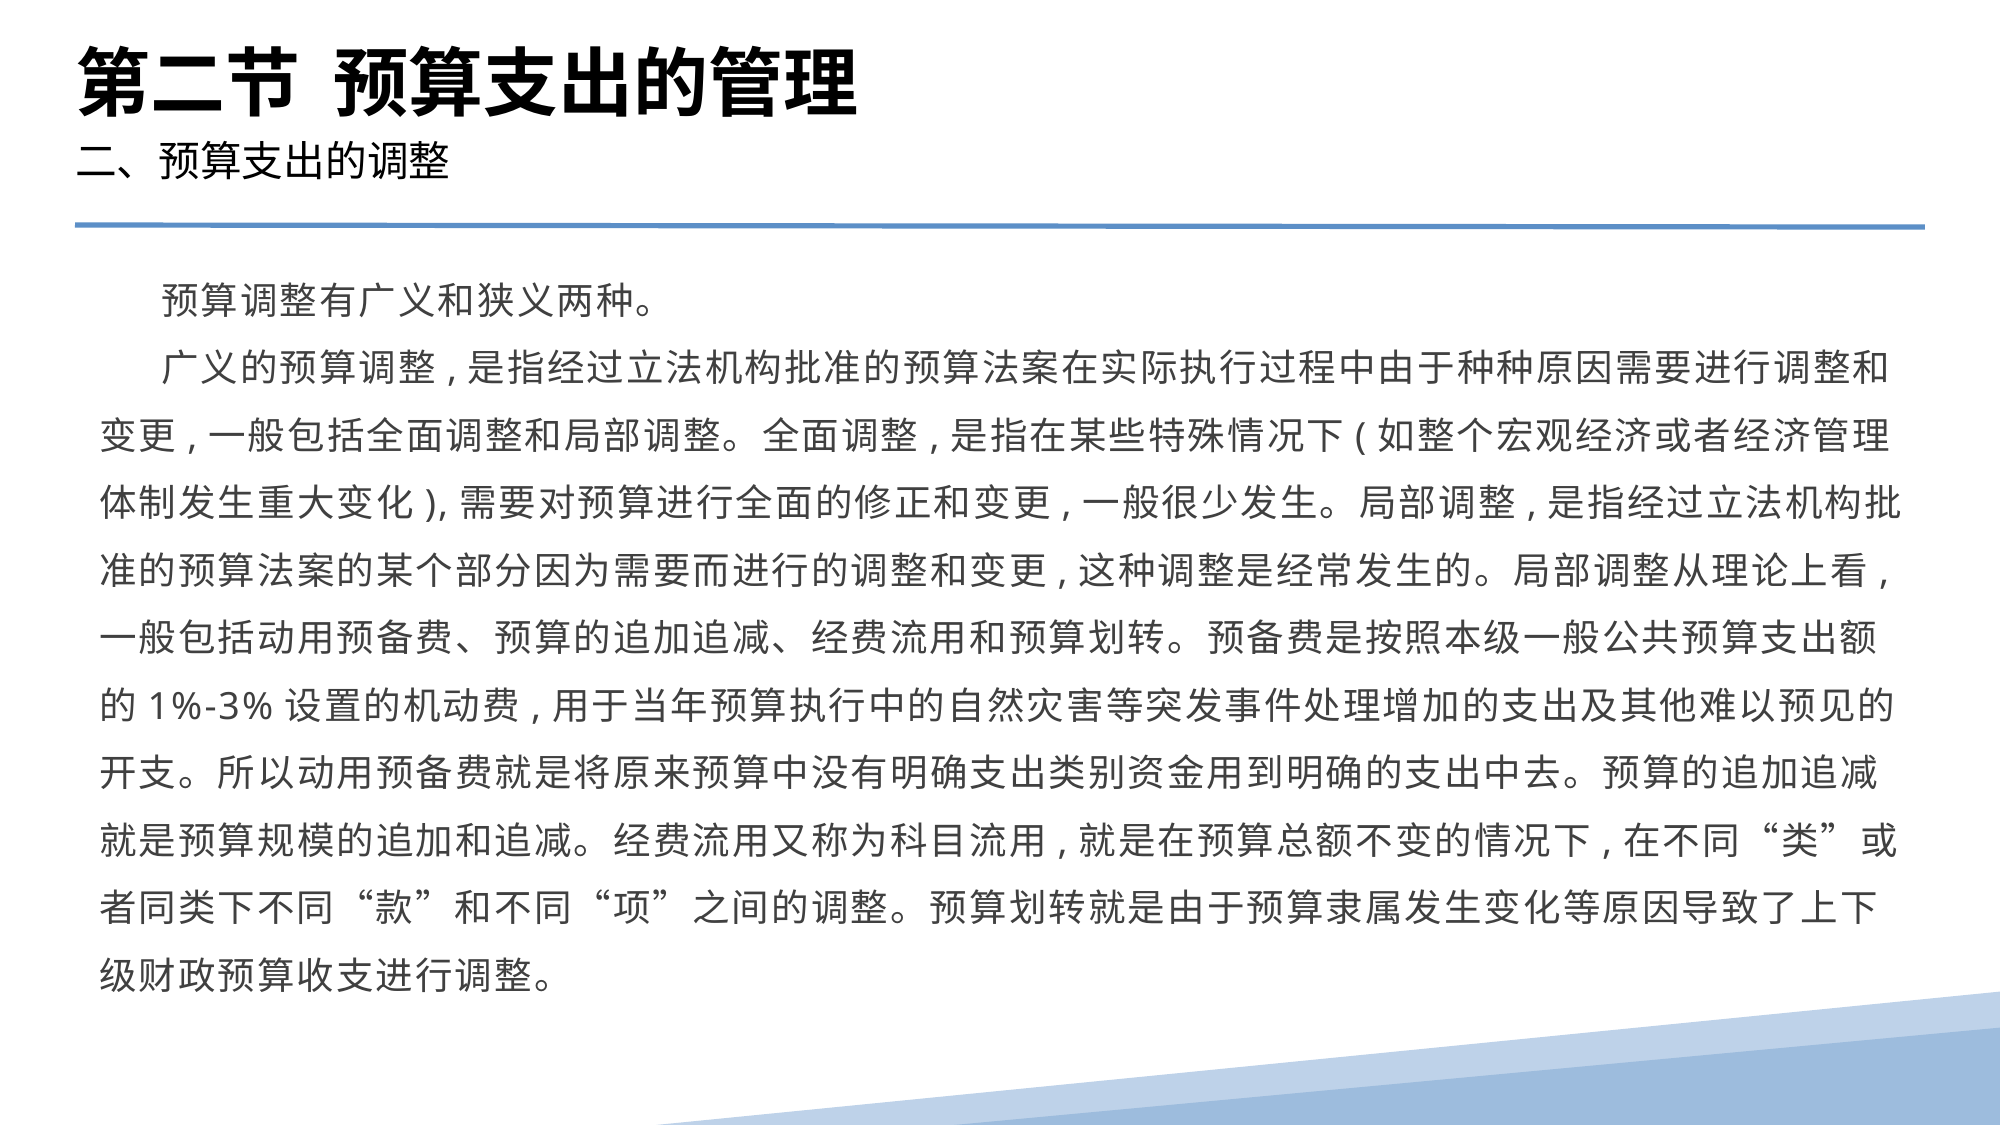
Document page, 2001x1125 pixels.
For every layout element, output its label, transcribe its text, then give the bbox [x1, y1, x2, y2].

text_box 预算调整有广义和狭义两种。 广义的预算调整,是指经过立法机构批准的预算法案在实际执行过程中由于种种原因需要进行调整和变更,一般包括全面调整和局部调整。全面调整,是指在某些特殊情况下(如整个宏观经济或者经济管理体制发生重大变化),需要对预算进行全面的修正和变更,一般很少发生。局部调整,是指经过立法机构批准的预算法案的某个部分因为需要而进行的调整和变更,这种调整是经常发生的。局部调整从理论上看,一般包括动用预备费、预算的追加追减、经费流用和预算划转。预备费是按照本级一般公共预算支出额的1%-3%设置的机动费,用于当年预算执行中的自然灾害等突发事件处理增加的支出及其他难以预见的开支。所以动用预备费就是将原来预算中没有明确支出类别资金用到明确的支出中去。预算的追加追减就是预算规模的追加和追减。经费流用又称为科目流用,就是在预算总额不变的情况下,在不同“类”或者同类下不同“款”和不同“项”之间的调整。预算划转就是由于预算隶属发生变化等原因导致了上下级财政预算收支进行调整。 [88, 251, 1925, 1022]
text_box 二、预算支出的调整 [75, 124, 1925, 200]
text_box 第二节 预算支出的管理 [75, 24, 1925, 124]
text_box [74, 224, 1925, 228]
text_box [656, 991, 2000, 1125]
